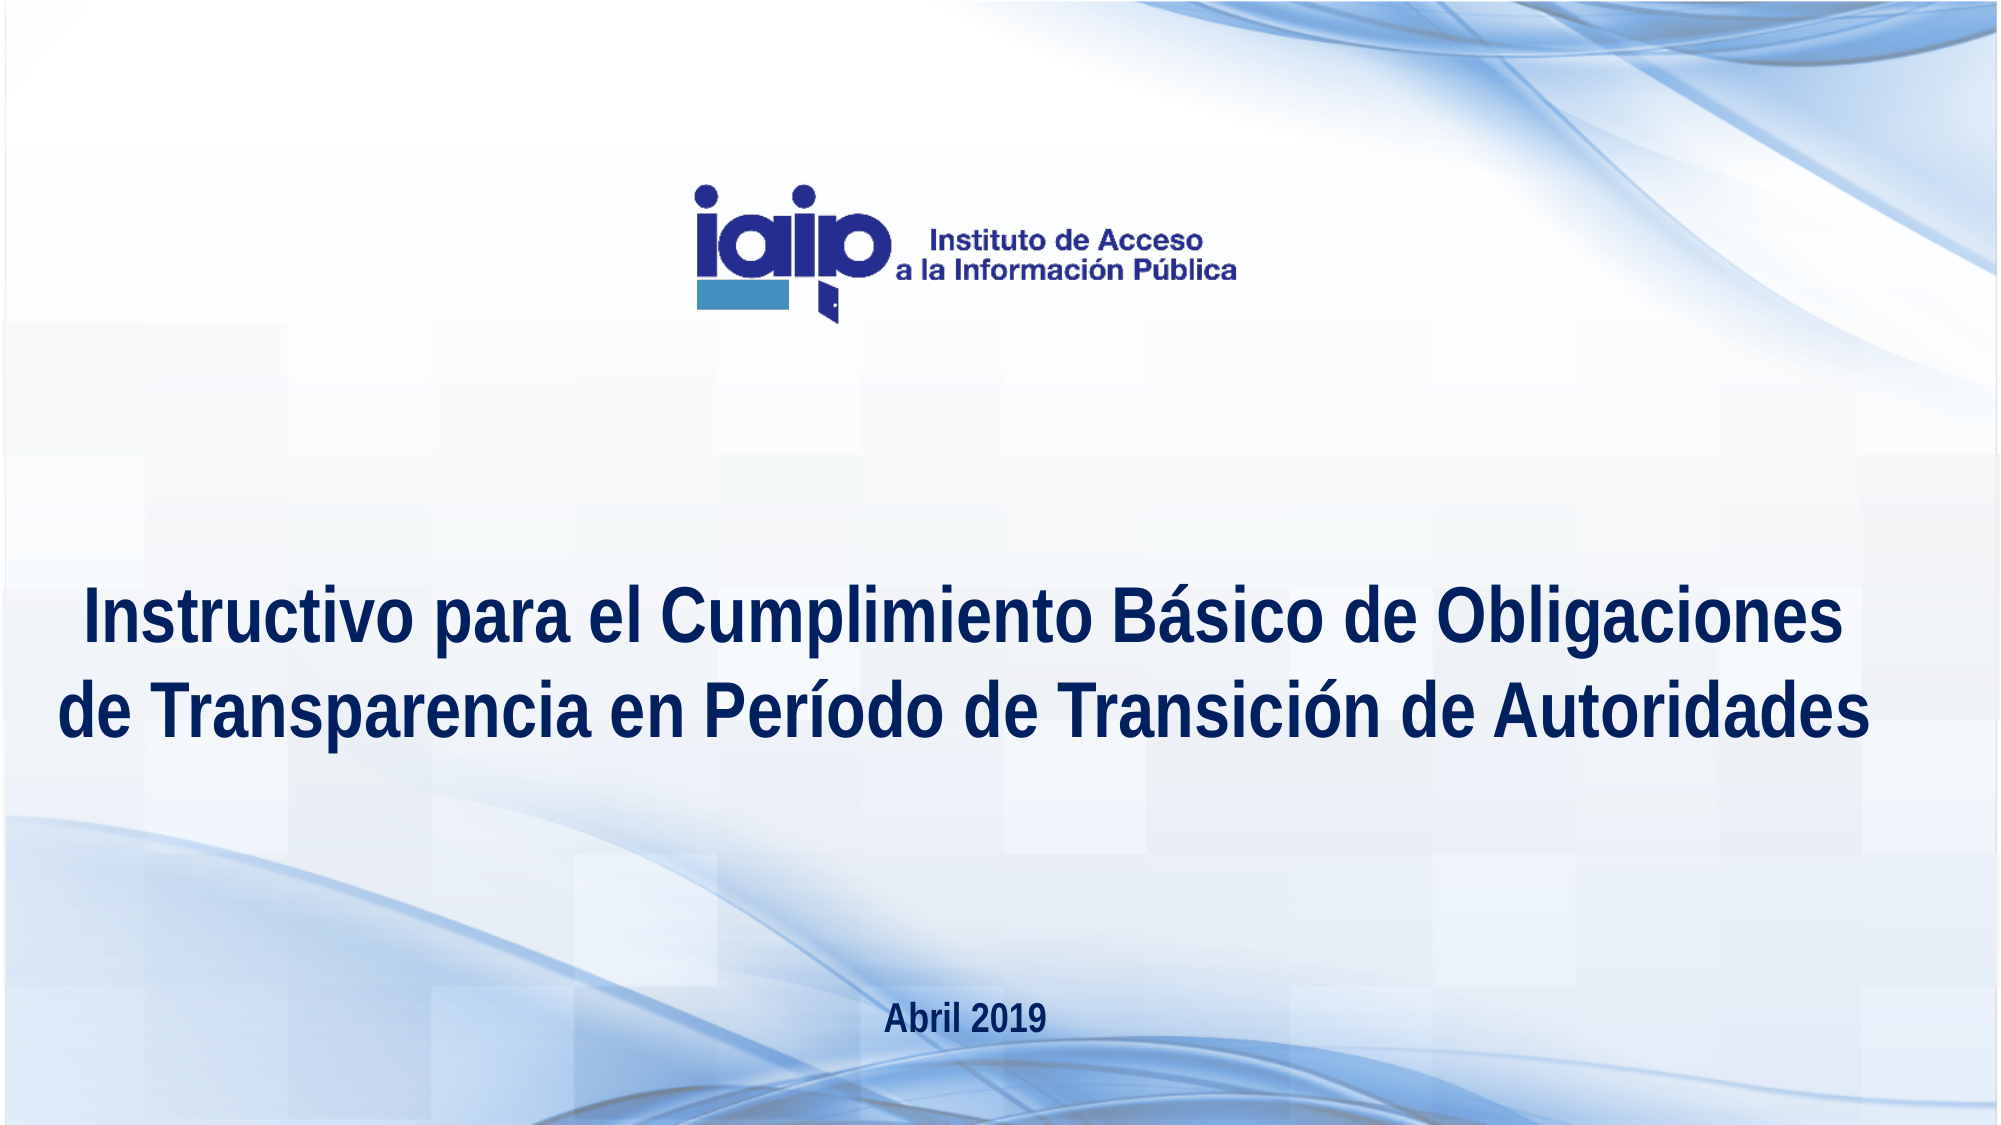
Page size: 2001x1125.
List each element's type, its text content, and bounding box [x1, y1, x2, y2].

picture [3, 2, 2001, 1125]
text_box Abril 2019 [777, 983, 1153, 1048]
text_box Instructivo para el Cumplimiento Básico de Obligaciones de Transparencia en Período de Transición de Autoridades [41, 556, 1890, 761]
